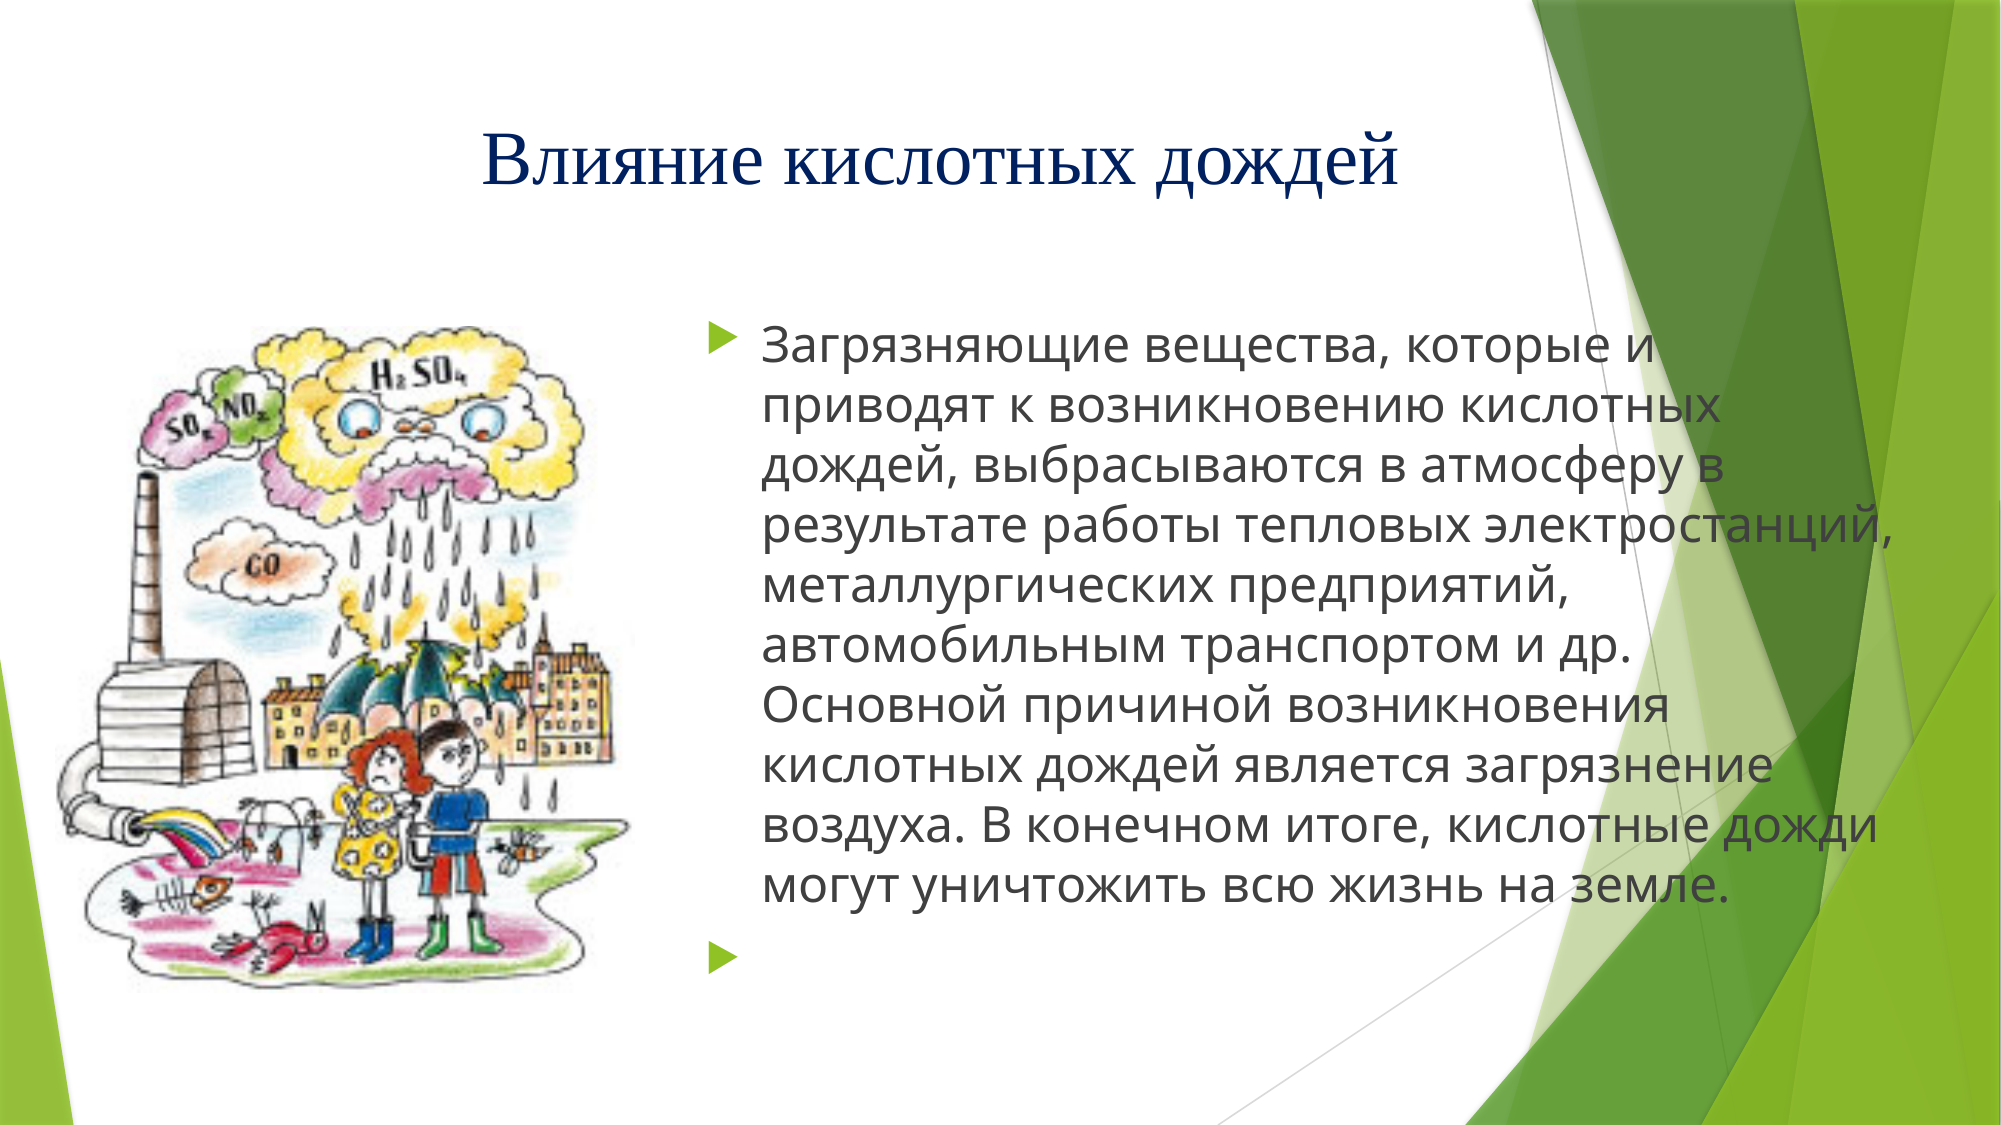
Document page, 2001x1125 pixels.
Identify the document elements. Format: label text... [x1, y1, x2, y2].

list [54, 325, 636, 993]
list Загрязняющие вещества, которые и приводят к возникновению кислотных дождей, выбрасываются в атмосферу в результате работы тепловых электростанций, металлургических предприятий, автомобильным транспортом и др. Основной причиной возникновения кислотных дождей является загрязнение воздуха. В конечном итоге, кислотные дожди могут уничтожить всю жизнь на земле. [690, 305, 1918, 992]
title Влияние кислотных дождей [111, 99, 1522, 260]
